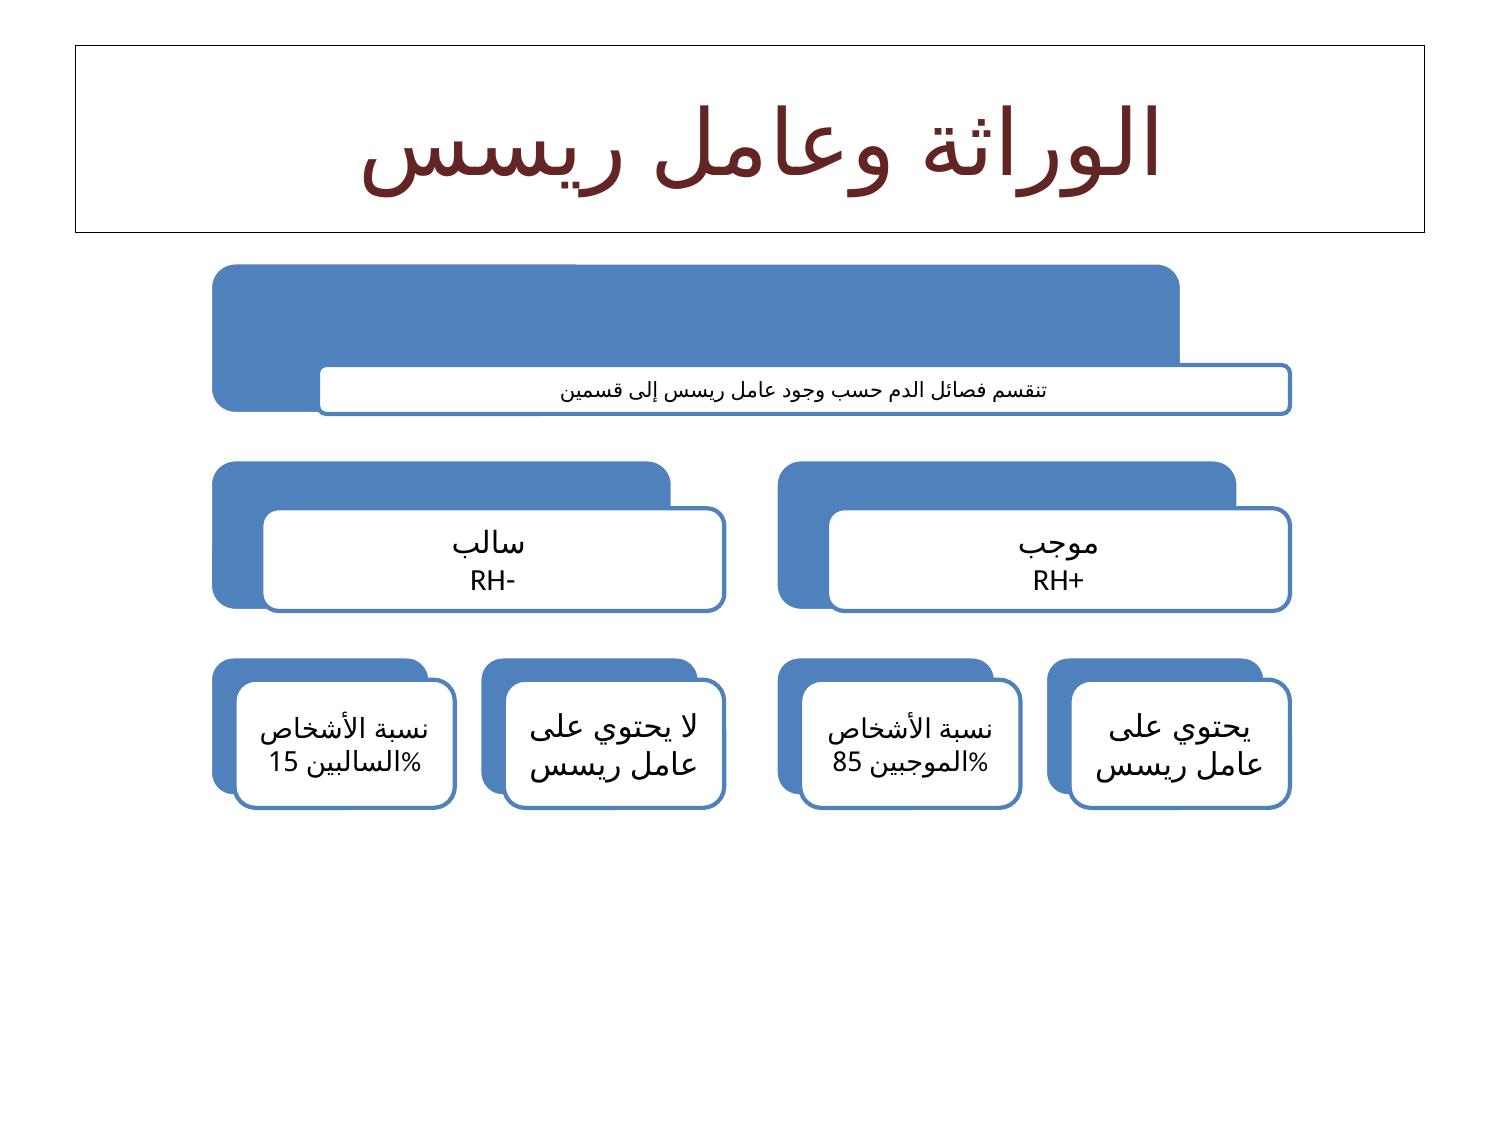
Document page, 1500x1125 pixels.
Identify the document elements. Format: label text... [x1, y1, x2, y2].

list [74, 262, 1426, 1006]
title الوراثة وعامل ريسس [75, 45, 1425, 233]
